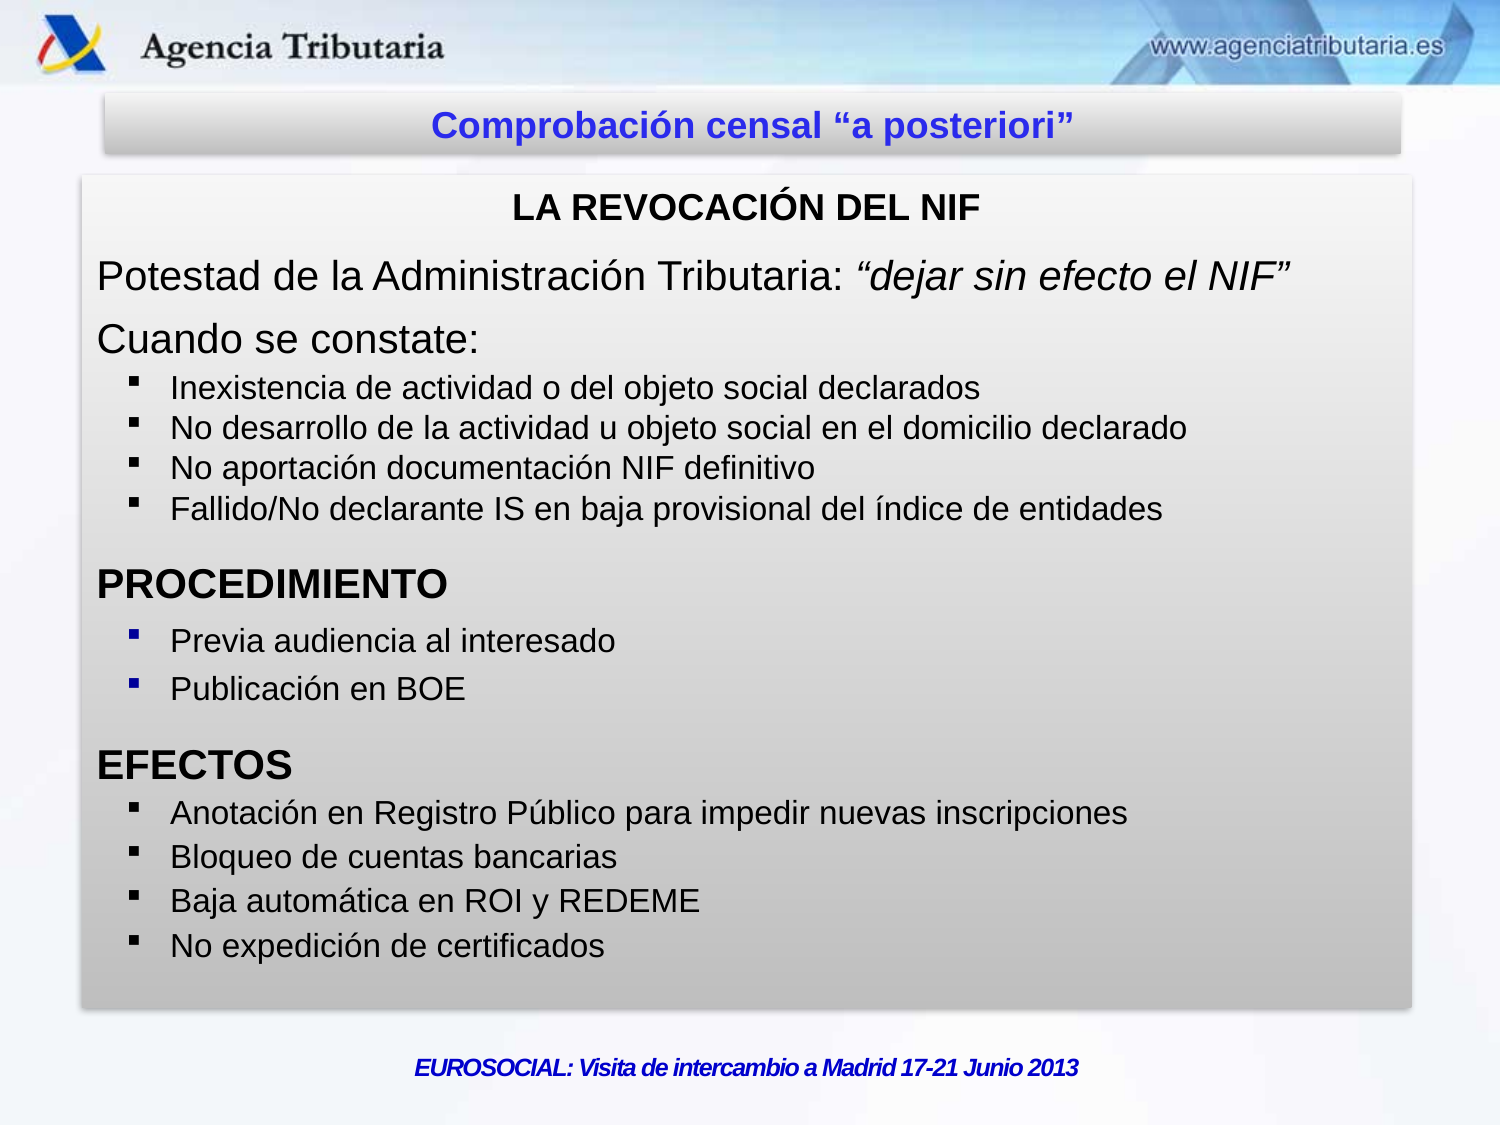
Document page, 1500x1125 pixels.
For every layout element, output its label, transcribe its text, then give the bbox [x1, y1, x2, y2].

picture [0, 0, 1500, 1125]
text_box Comprobación censal “a posteriori” [105, 93, 1401, 154]
text_box EUROSOCIAL: Visita de intercambio a Madrid 17-21 Junio 2013 [46, 1044, 1454, 1090]
text_box LA REVOCACIÓN DEL NIF Potestad de la Administración Tributaria: “dejar sin efecto el NIF” Cuando se constate: Inexistencia de actividad o del objeto social declarados No desarrollo de la actividad u objeto social en el domicilio declarado No aportación documentación NIF definitivo Fallido/No declarante IS en baja provisional del índice de entidades PROCEDIMIENTO Previa audiencia al interesado Publicación en BOE EFECTOS Anotación en Registro Público para impedir nuevas inscripciones Bloqueo de cuentas bancarias Baja automática en ROI y REDEME No expedición de certificados [81, 175, 1412, 1008]
